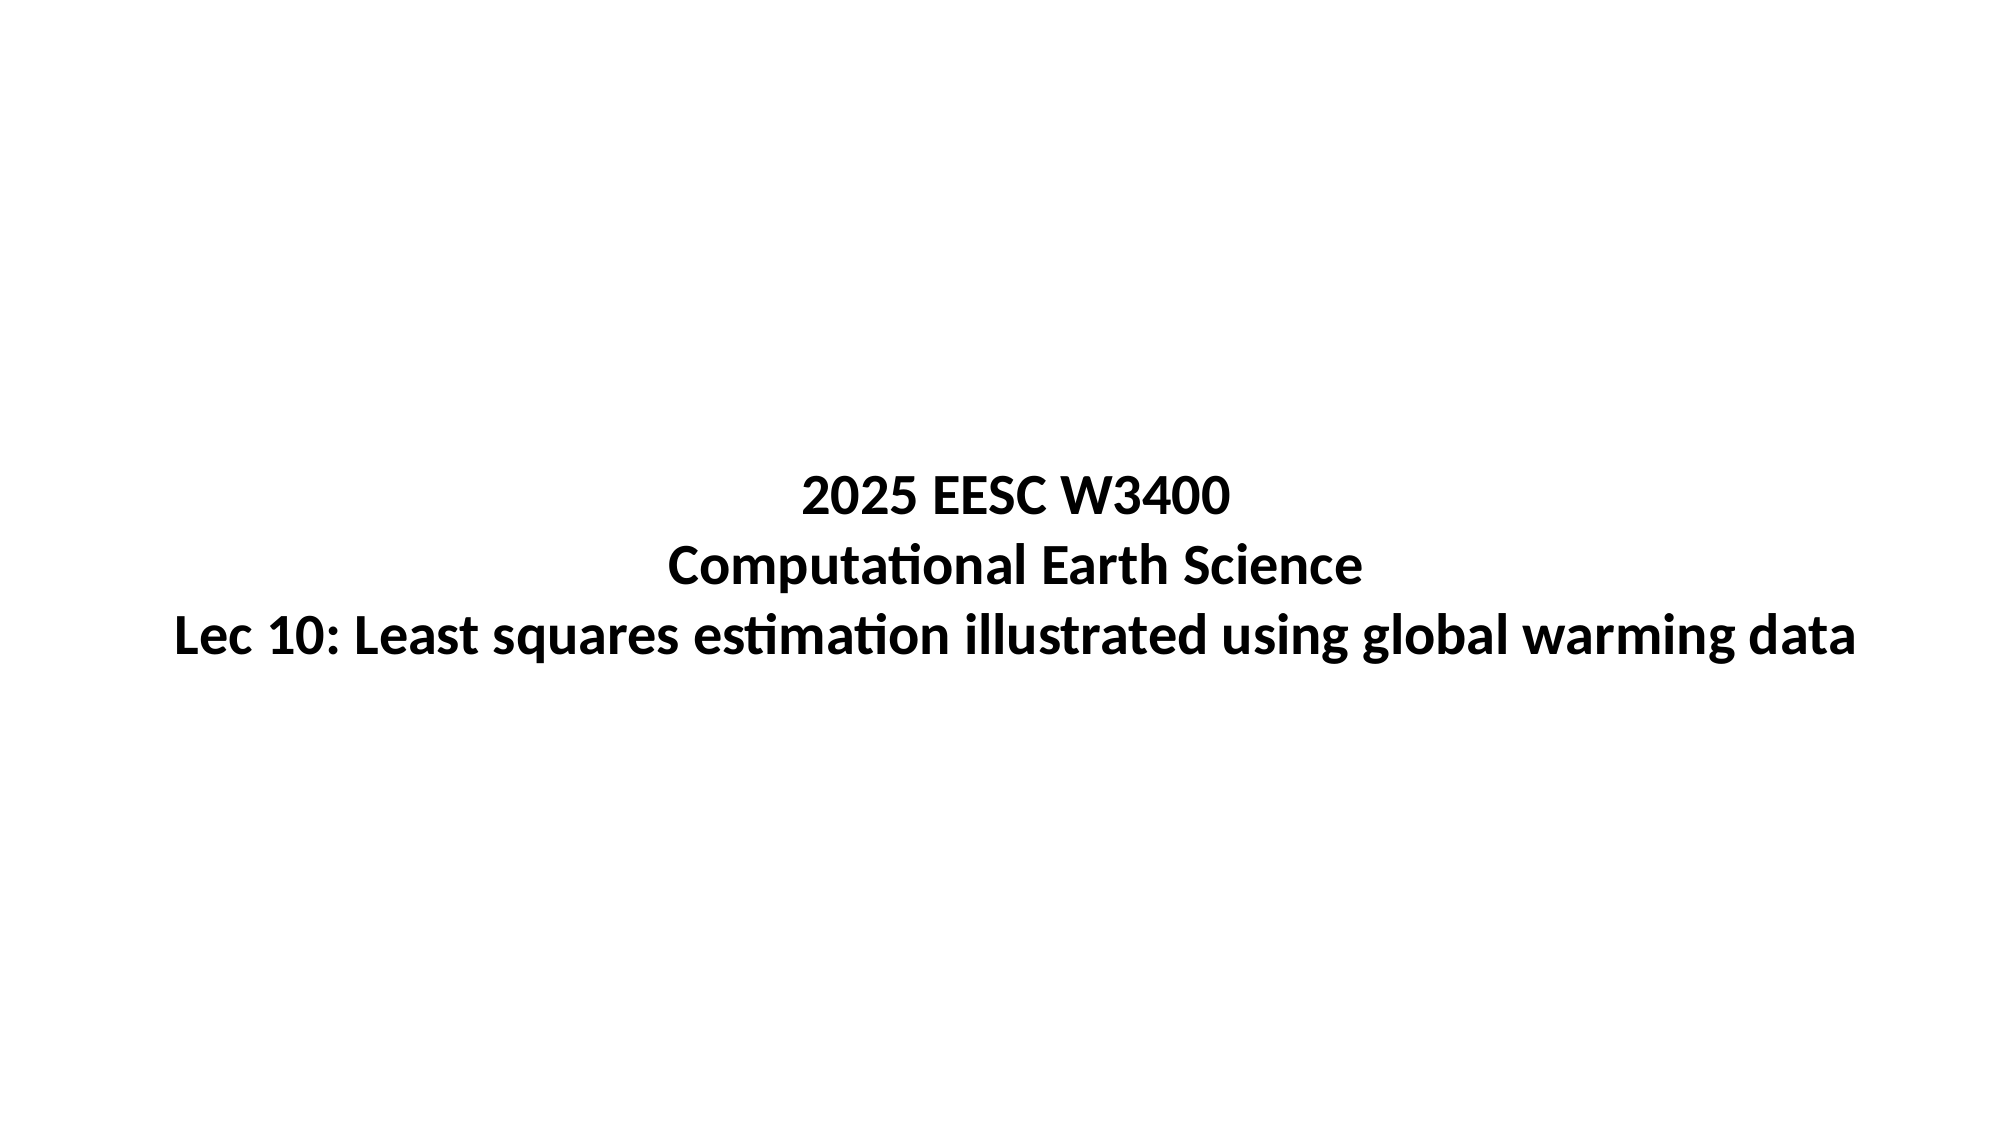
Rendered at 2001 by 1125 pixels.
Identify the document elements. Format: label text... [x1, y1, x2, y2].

text_box 2025 EESC W3400 Computational Earth Science Lec 10: Least squares estimation illustrated using global warming data [130, 448, 1902, 674]
